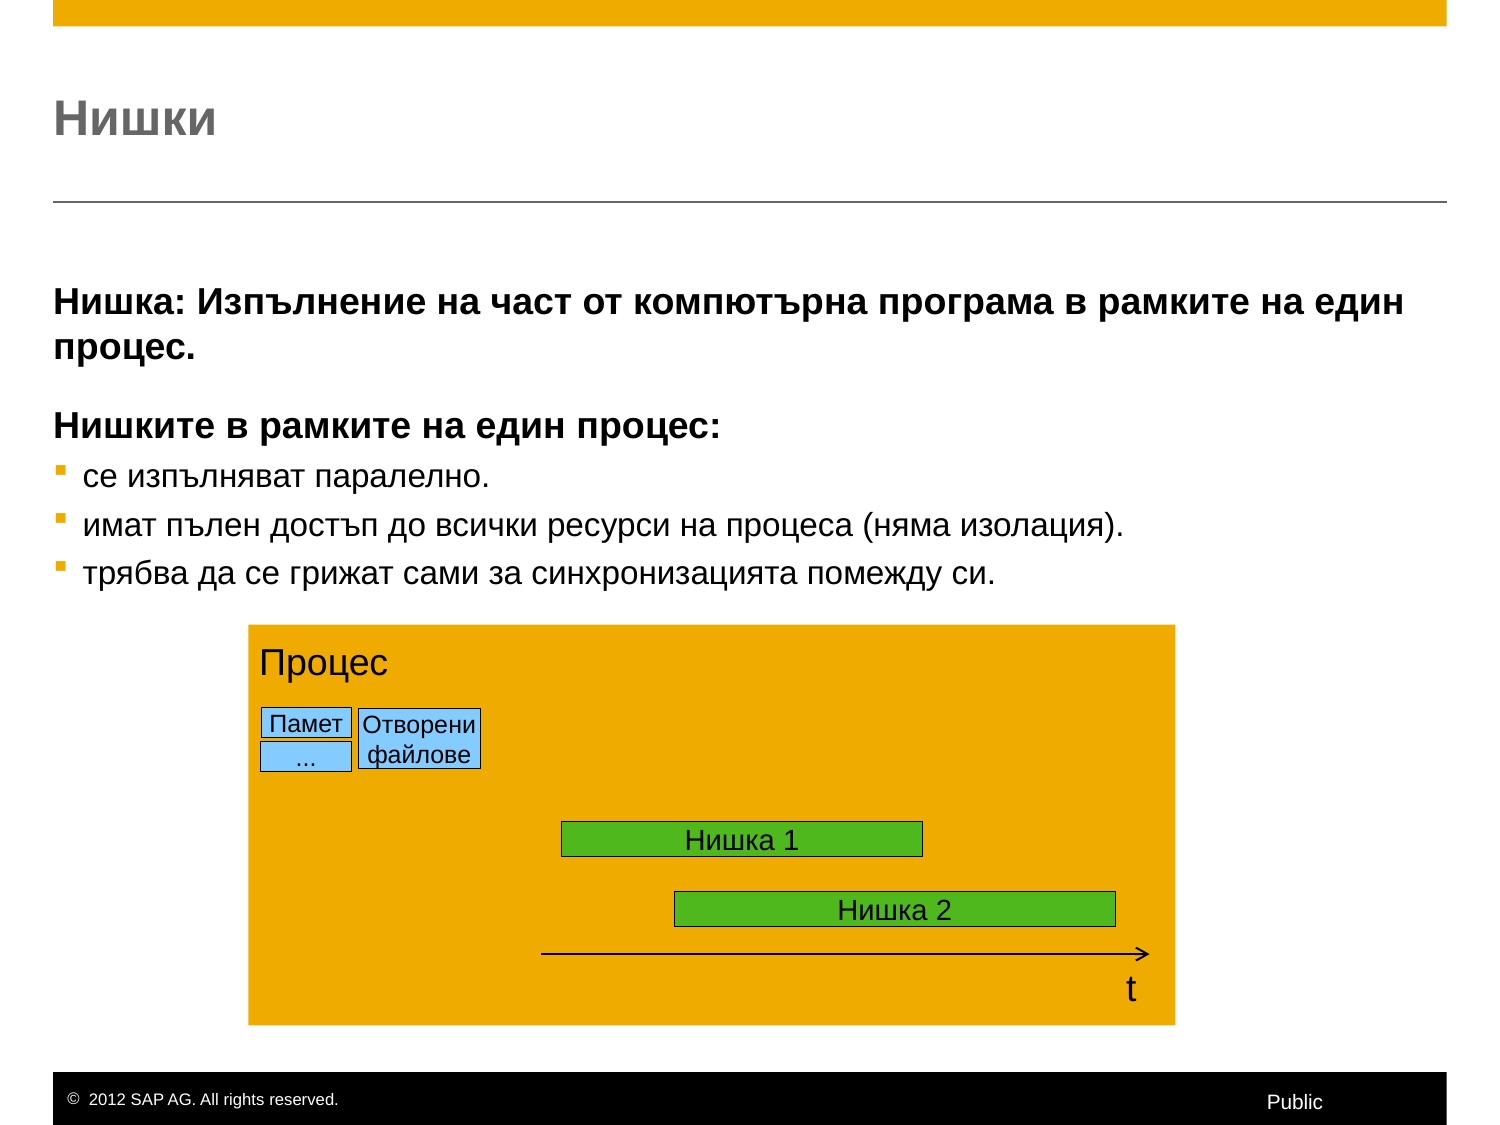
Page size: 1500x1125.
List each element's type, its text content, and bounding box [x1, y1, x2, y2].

list Нишка: Изпълнение на част от компютърна програма в рамките на един процес. Нишките в рамките на един процес: се изпълняват паралелно. имат пълен достъп до всички ресурси на процеса (няма изолация). трябва да се грижат сами за синхронизацията помежду си. [53, 277, 1447, 998]
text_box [247, 624, 1176, 1026]
title Нишки [53, 53, 1447, 178]
